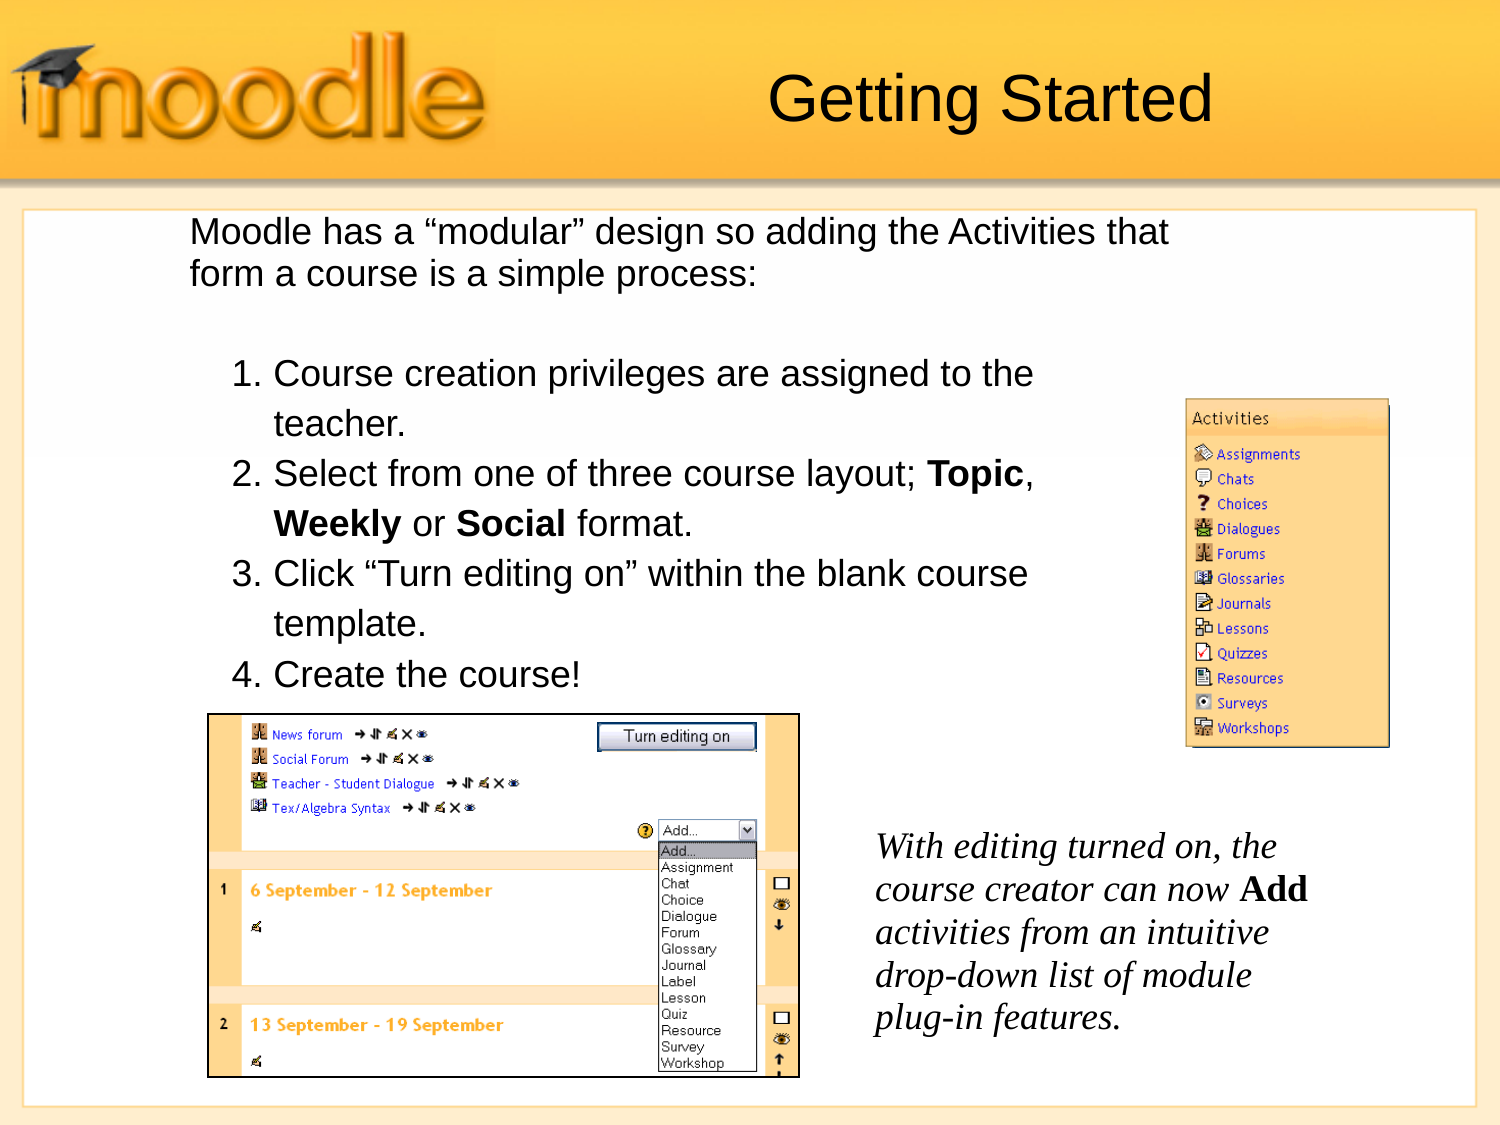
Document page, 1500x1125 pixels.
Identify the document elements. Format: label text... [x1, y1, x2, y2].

text_box With editing turned on, the course creator can now Add activities from an intuitive drop-down list of module plug-in features. [875, 824, 1332, 1039]
picture [0, 0, 1500, 1125]
text_box Moodle has a “modular” design so adding the Activities that form a course is a simple process: 1. Course creation privileges are assigned to the teacher. 2. Select from one of three course layout; Topic, Weekly or Social format. 3. Click “Turn editing on” within the blank course template. 4. Create the course! [189, 210, 1174, 696]
title Getting Started [767, 34, 1405, 164]
